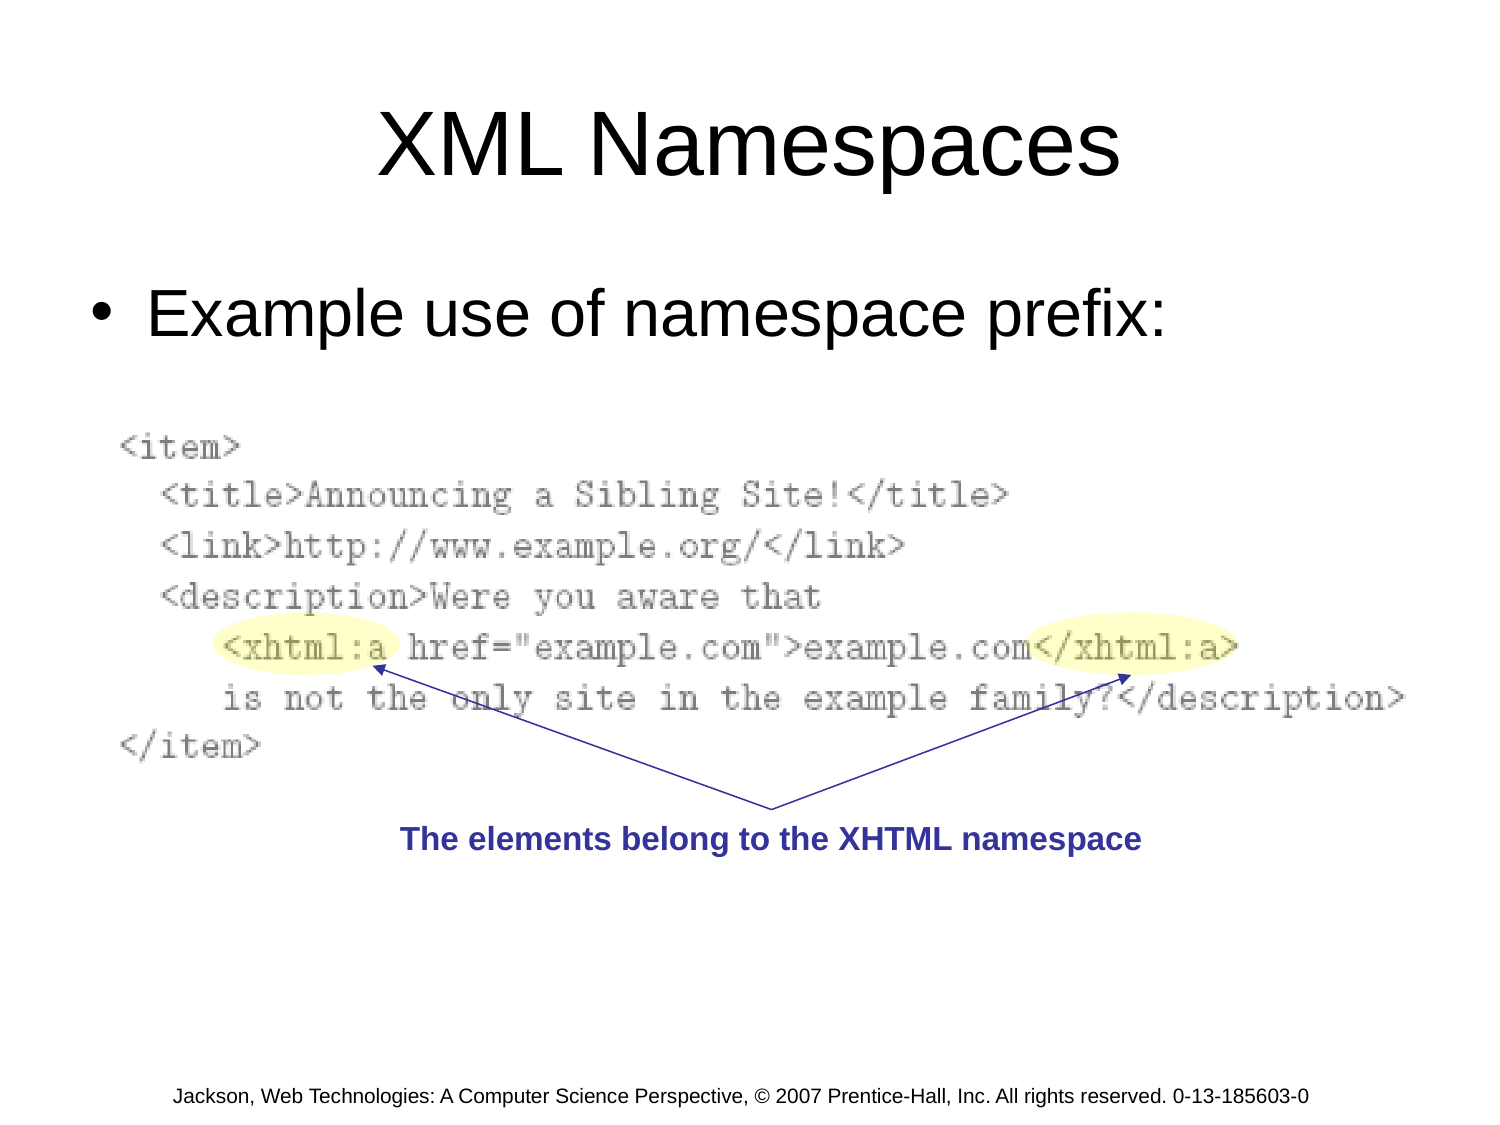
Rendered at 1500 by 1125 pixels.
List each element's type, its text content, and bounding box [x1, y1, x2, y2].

picture [99, 424, 1413, 779]
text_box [771, 674, 1132, 810]
title XML Namespaces [75, 45, 1425, 233]
footer Jackson, Web Technologies: A Computer Science Perspective, © 2007 Prentice-Hall, Inc. All rights reserved. 0-13-185603-0 [75, 1074, 1413, 1103]
text_box The elements belong to the XHTML namespace [152, 809, 1392, 865]
list Example use of namespace prefix: [75, 262, 1425, 1005]
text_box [372, 665, 772, 810]
